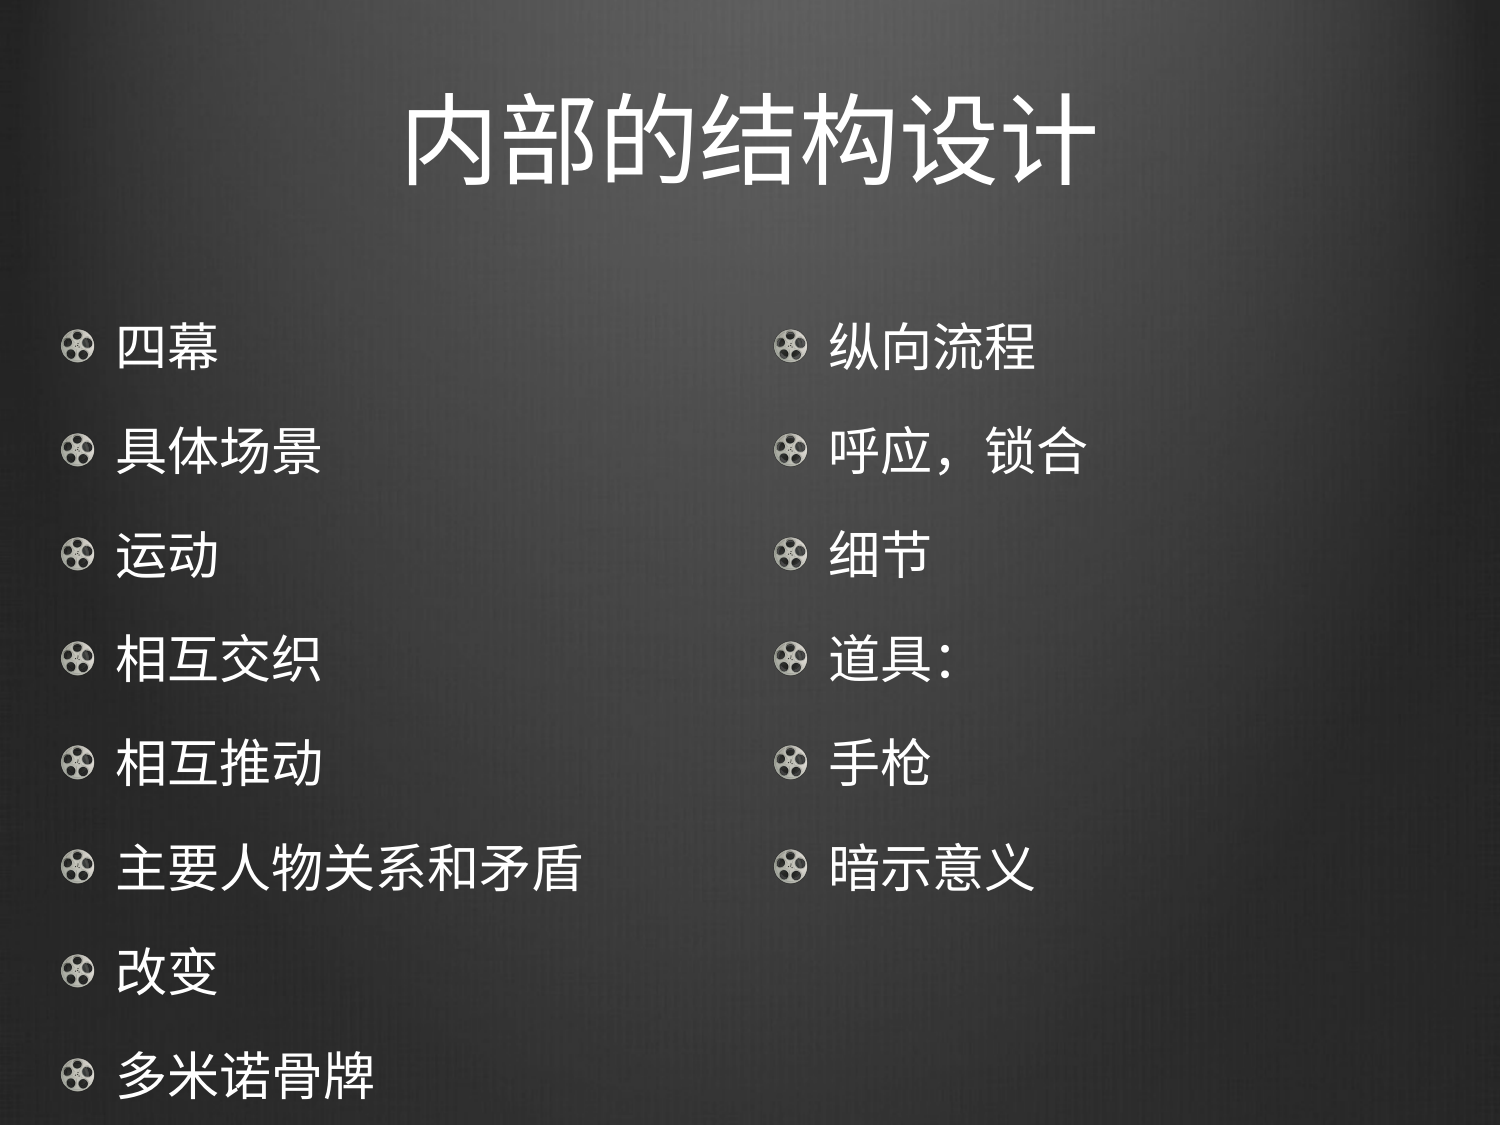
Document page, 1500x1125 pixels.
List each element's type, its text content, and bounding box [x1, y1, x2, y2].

picture [59, 952, 96, 989]
picture [59, 847, 96, 885]
picture [59, 743, 96, 781]
picture [772, 535, 809, 572]
picture [59, 431, 96, 468]
picture [59, 327, 96, 364]
picture [772, 743, 809, 781]
list 四幕 具体场景 运动 相互交织 相互推动 主要人物关系和矛盾 改变 多米诺骨牌 纵向流程 呼应，锁合 细节 道具： 手枪 暗示意义 [44, 306, 1500, 1073]
title 内部的结构设计 [112, 19, 1388, 255]
picture [772, 847, 809, 885]
picture [59, 535, 96, 572]
picture [772, 431, 809, 468]
picture [59, 639, 96, 677]
picture [772, 327, 809, 364]
picture [59, 1056, 96, 1093]
picture [772, 639, 809, 677]
